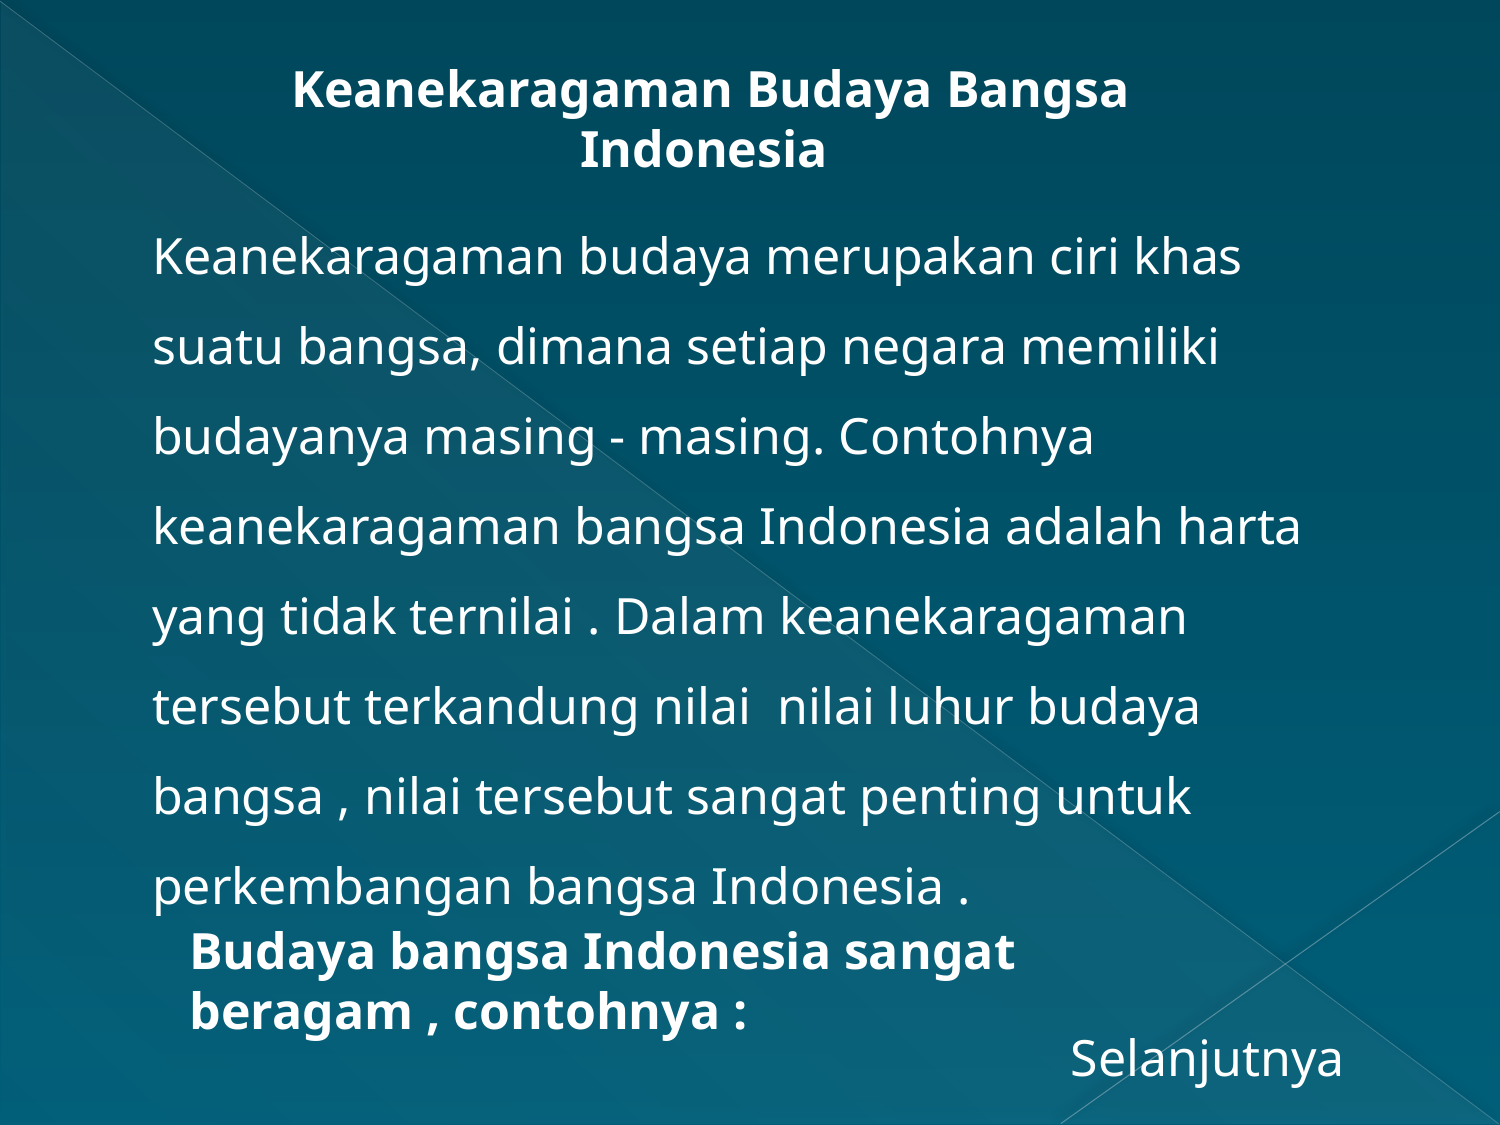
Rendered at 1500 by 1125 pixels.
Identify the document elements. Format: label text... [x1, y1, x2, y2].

text_box Keanekaragaman budaya merupakan ciri khas suatu bangsa, dimana setiap negara memiliki budayanya masing - masing. Contohnya keanekaragaman bangsa Indonesia adalah harta yang tidak ternilai . Dalam keanekaragaman tersebut terkandung nilai nilai luhur budaya bangsa , nilai tersebut sangat penting untuk perkembangan bangsa Indonesia . [137, 187, 1375, 923]
text_box Keanekaragaman Budaya Bangsa Indonesia [200, 49, 1221, 185]
text_box Selanjutnya [1022, 985, 1428, 1125]
text_box Budaya bangsa Indonesia sangat beragam , contohnya : [174, 912, 1288, 1048]
